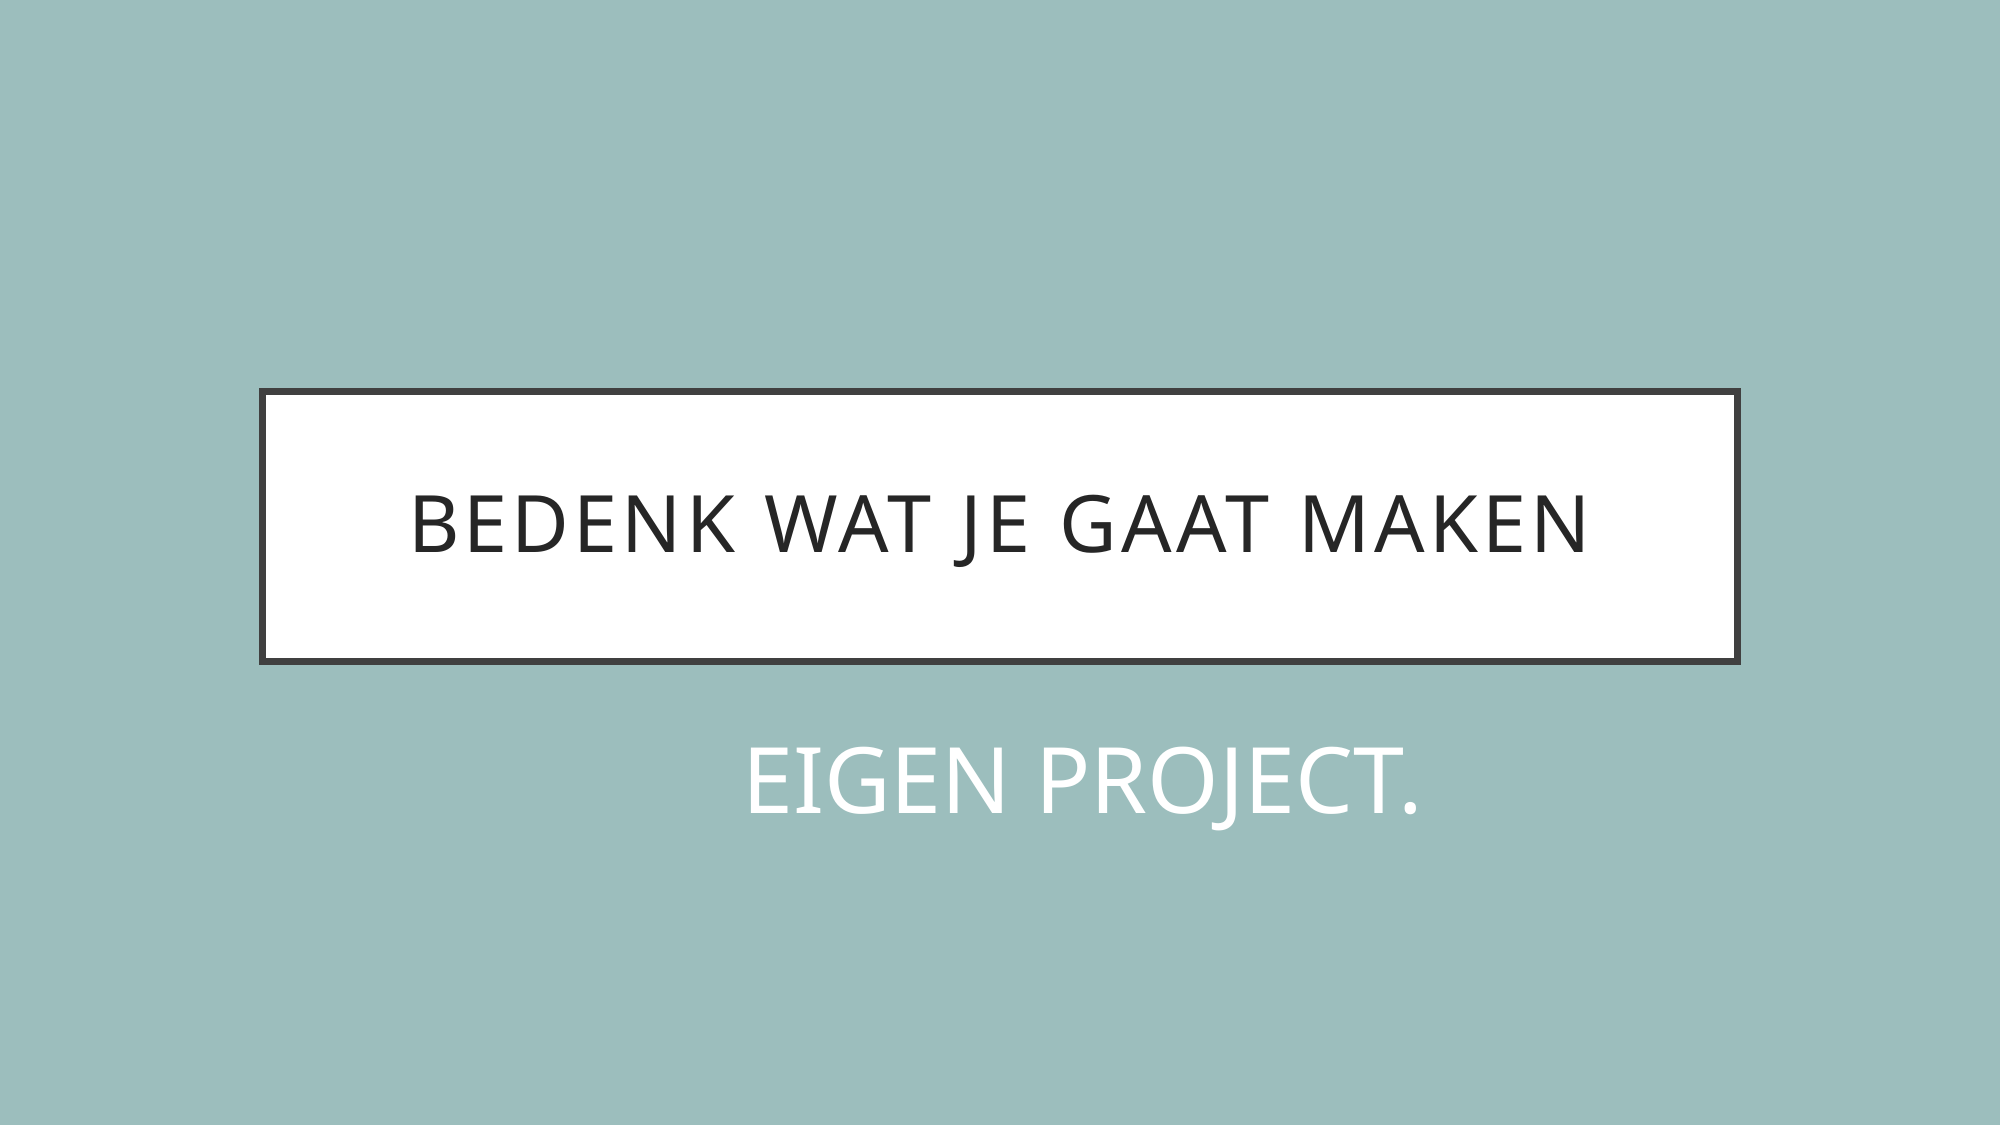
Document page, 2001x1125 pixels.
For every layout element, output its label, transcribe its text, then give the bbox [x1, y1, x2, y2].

list EIGEN PROJECT. [442, 713, 1558, 922]
title BEDENK WAT JE GAAT MAKEN [259, 388, 1741, 665]
